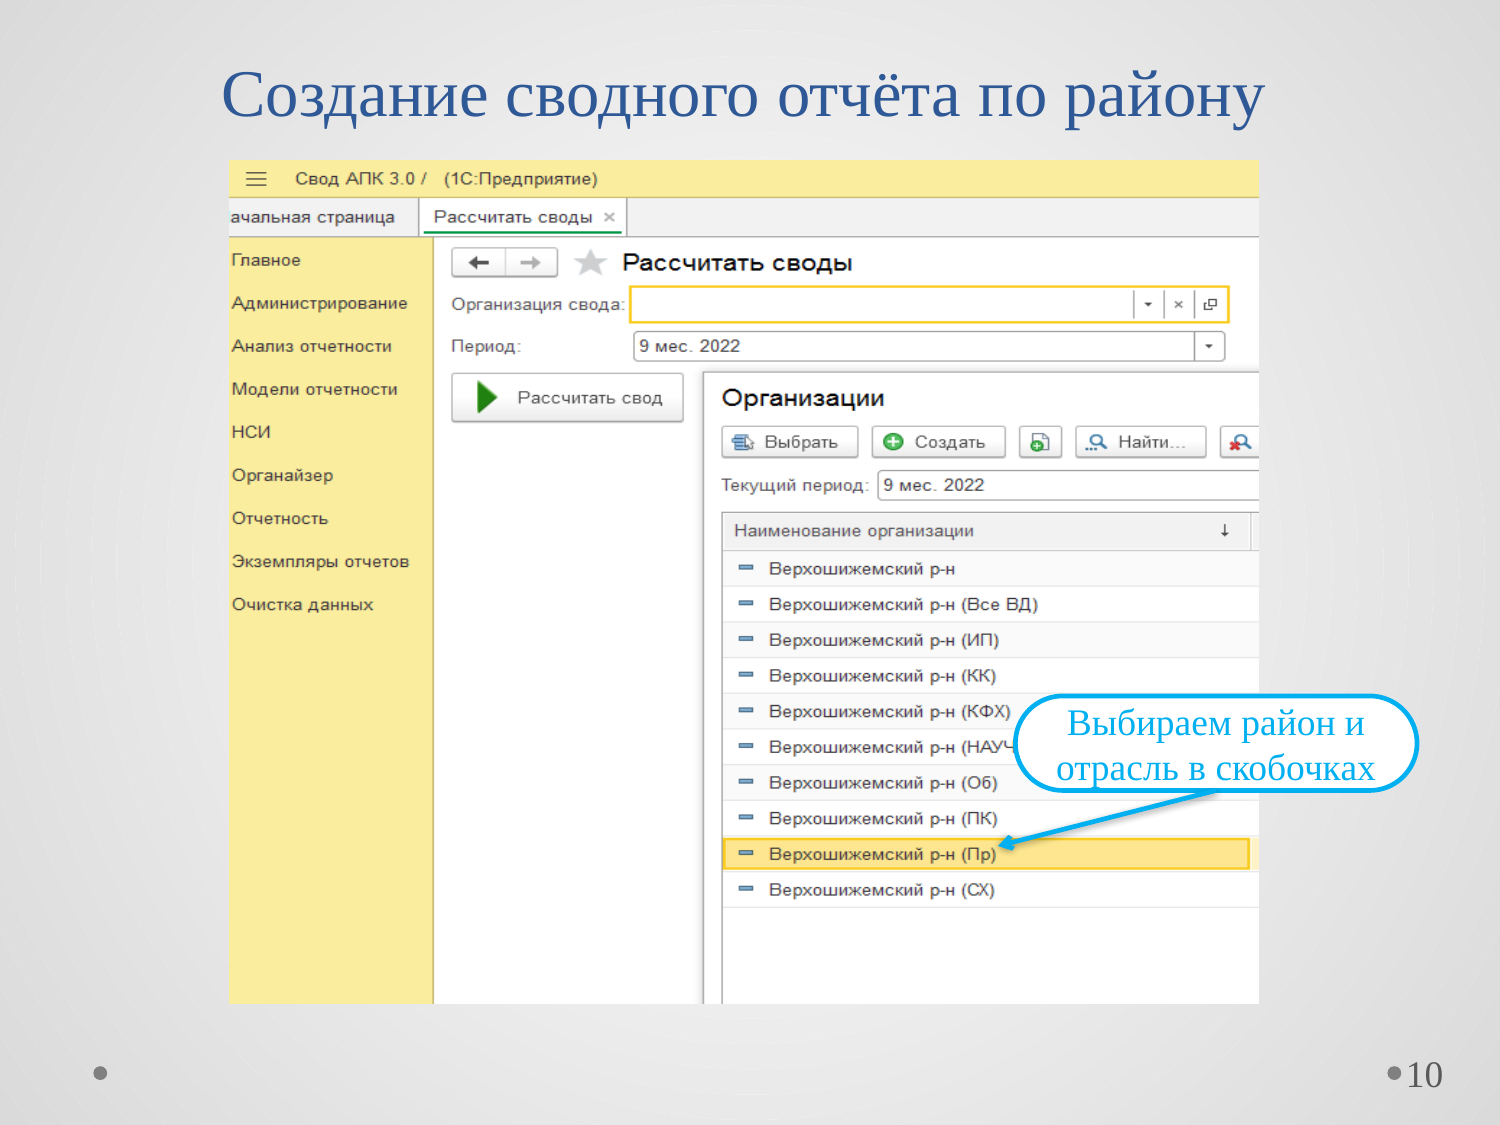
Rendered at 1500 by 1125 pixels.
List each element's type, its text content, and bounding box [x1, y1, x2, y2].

text_box Создание сводного отчёта по району [159, 54, 1329, 138]
slide_number 10 [1401, 1042, 1494, 1103]
picture [229, 160, 1260, 1005]
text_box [997, 695, 1418, 847]
